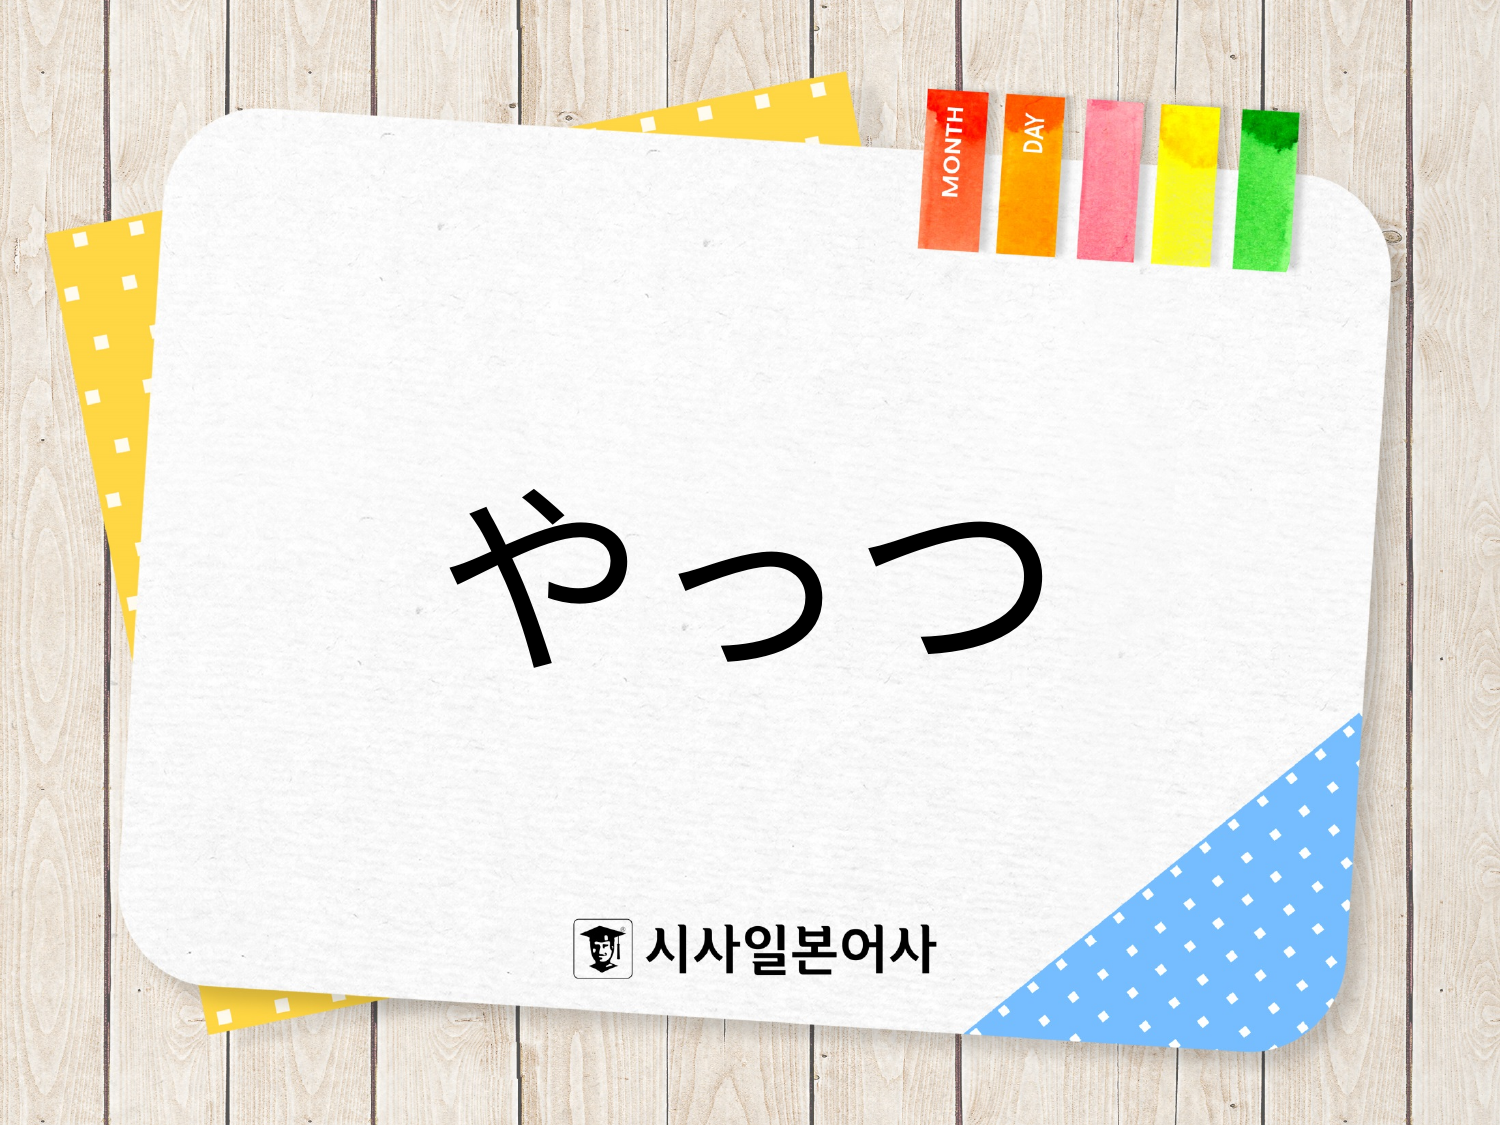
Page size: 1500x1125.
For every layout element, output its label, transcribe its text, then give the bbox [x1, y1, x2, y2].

title やっつ [75, 338, 1425, 811]
picture [0, 0, 1500, 1125]
